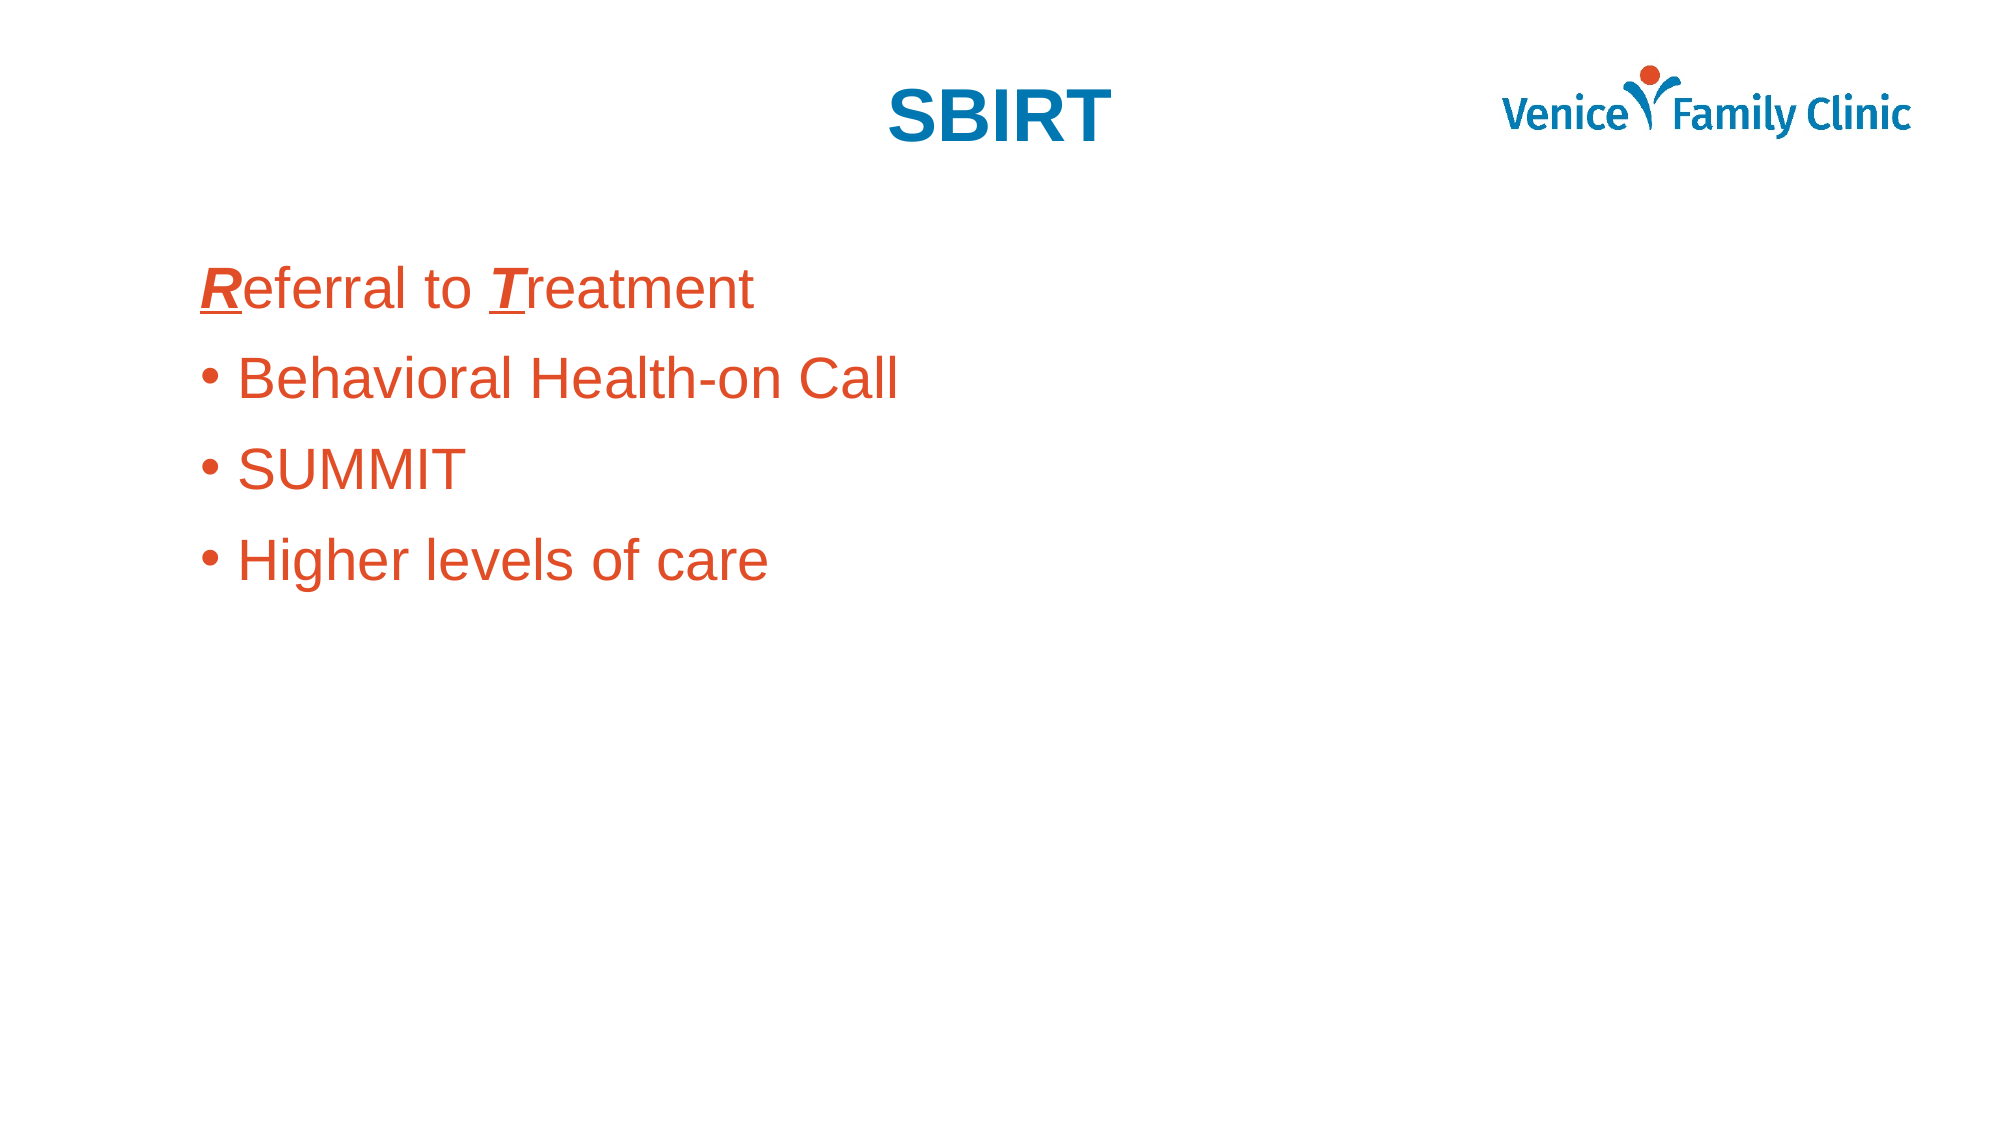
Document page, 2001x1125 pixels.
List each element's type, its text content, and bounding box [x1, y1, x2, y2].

picture [1497, 59, 1916, 144]
title SBIRT [353, 66, 1646, 168]
list Referral to Treatment Behavioral Health-on Call SUMMIT Higher levels of care [185, 242, 977, 797]
